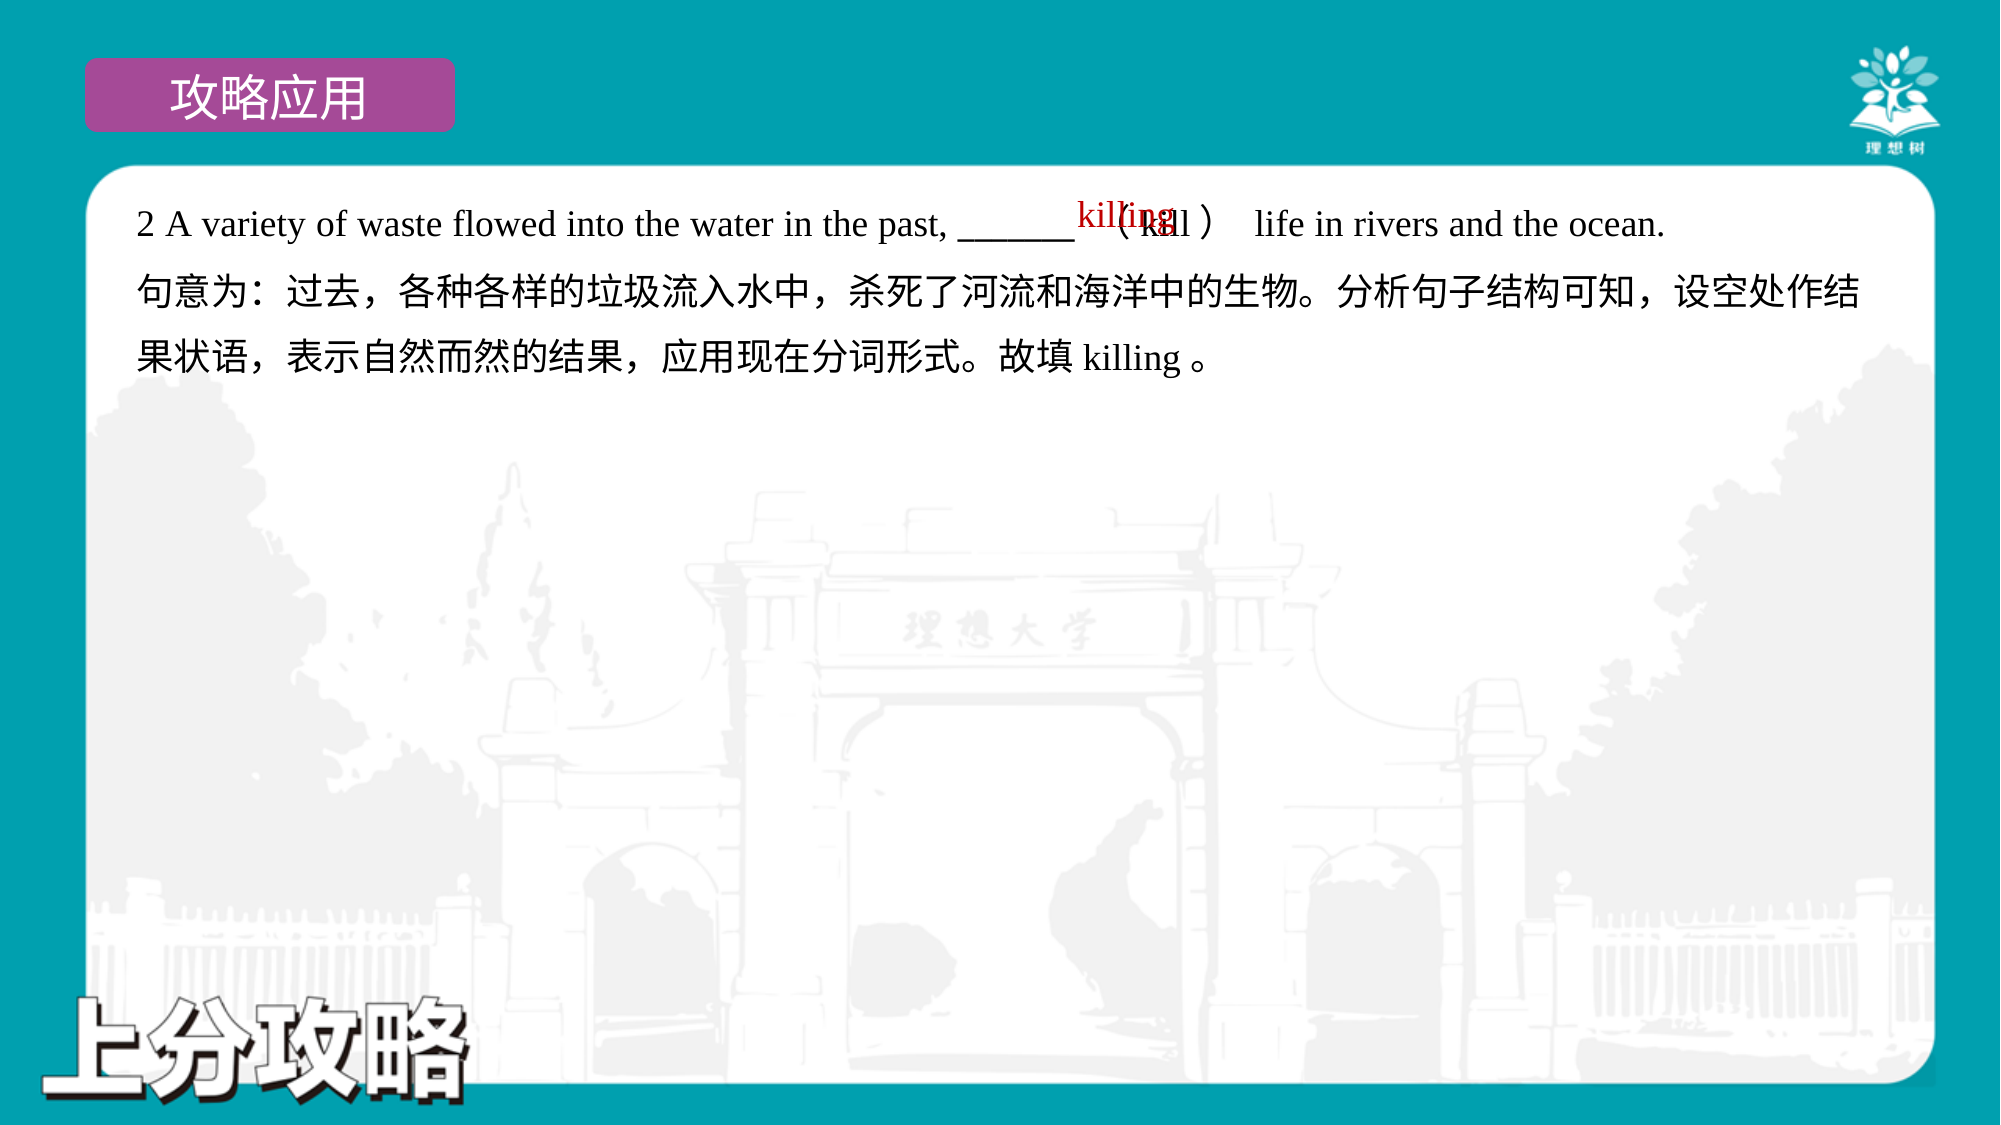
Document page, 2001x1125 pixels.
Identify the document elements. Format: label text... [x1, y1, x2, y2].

picture [0, 0, 2000, 1125]
text_box 2 A variety of waste flowed into the water in the past, _______ （kill） life in rivers and the ocean. [136, 176, 1865, 237]
text_box 句意为：过去，各种各样的垃圾流入水中，杀死了河流和海洋中的生物。分析句子结构可知，设空处作结 果状语，表示自然而然的结果，应用现在分词形式。故填killing。 [136, 244, 1865, 371]
text_box killing [1063, 168, 1189, 228]
